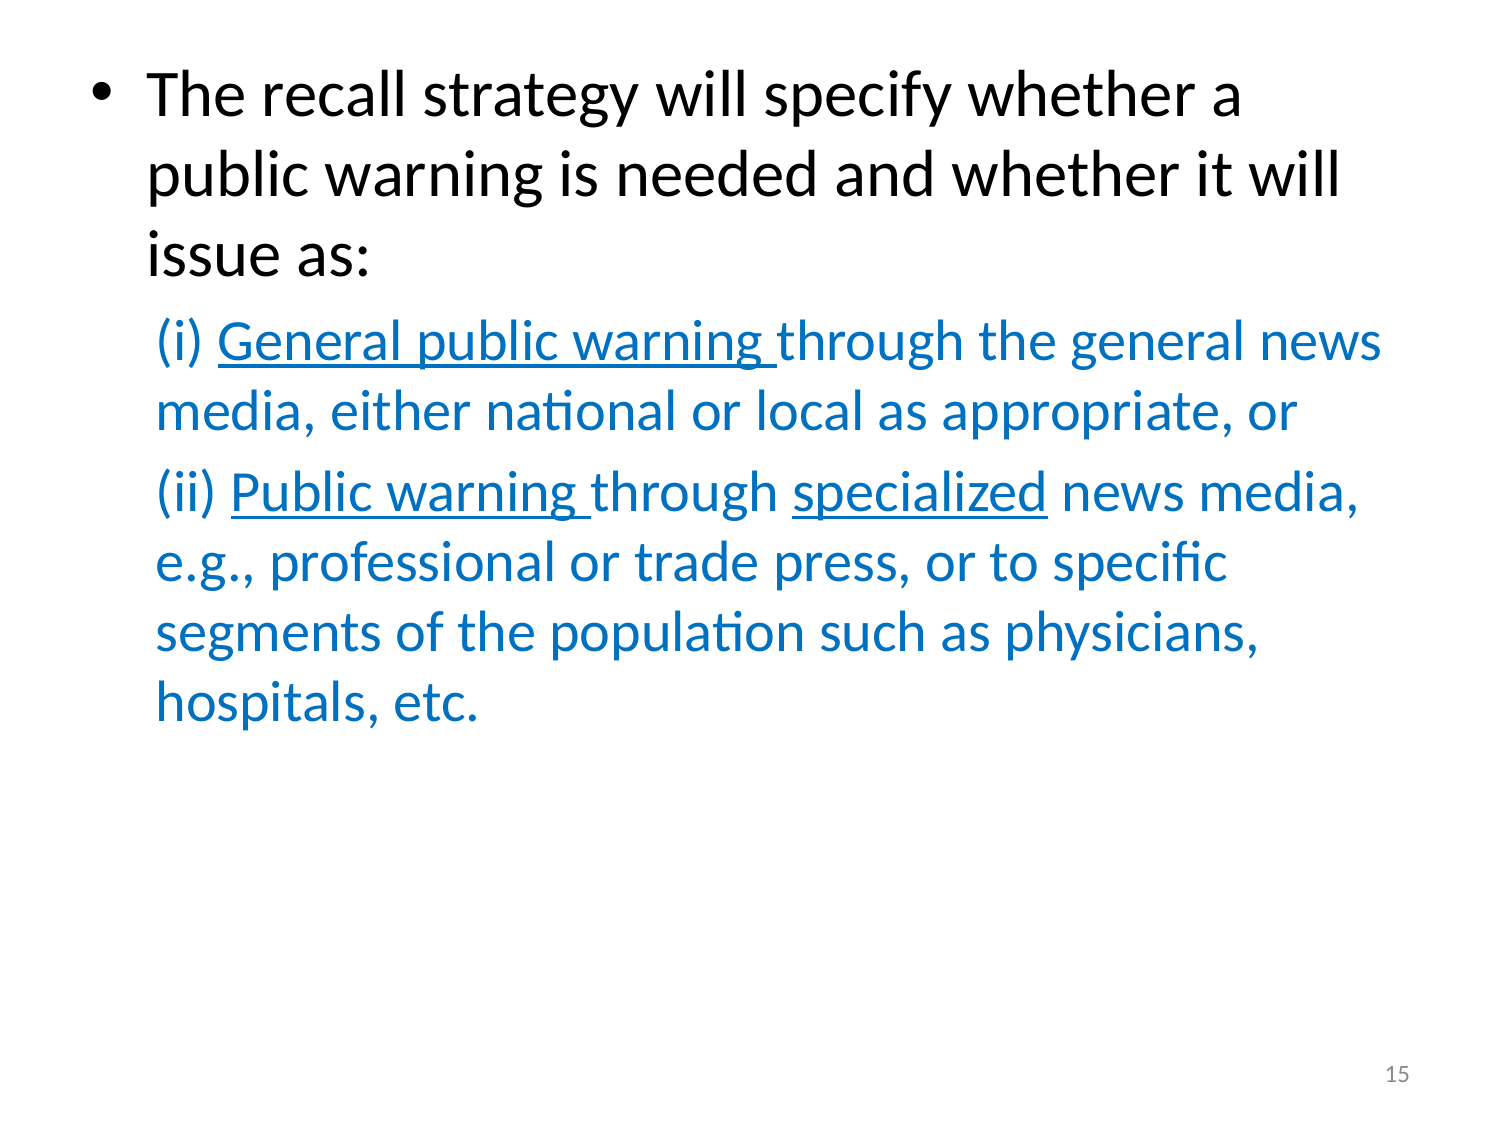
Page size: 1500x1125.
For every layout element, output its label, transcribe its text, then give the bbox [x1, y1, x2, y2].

slide_number 15 [1074, 1042, 1425, 1103]
list The recall strategy will specify whether a public warning is needed and whether it will issue as: (i) General public warning through the general news media, either national or local as appropriate, or (ii) Public warning through specialized news media, e.g., professional or trade press, or to specific segments of the population such as physicians, hospitals, etc. [75, 42, 1425, 1059]
